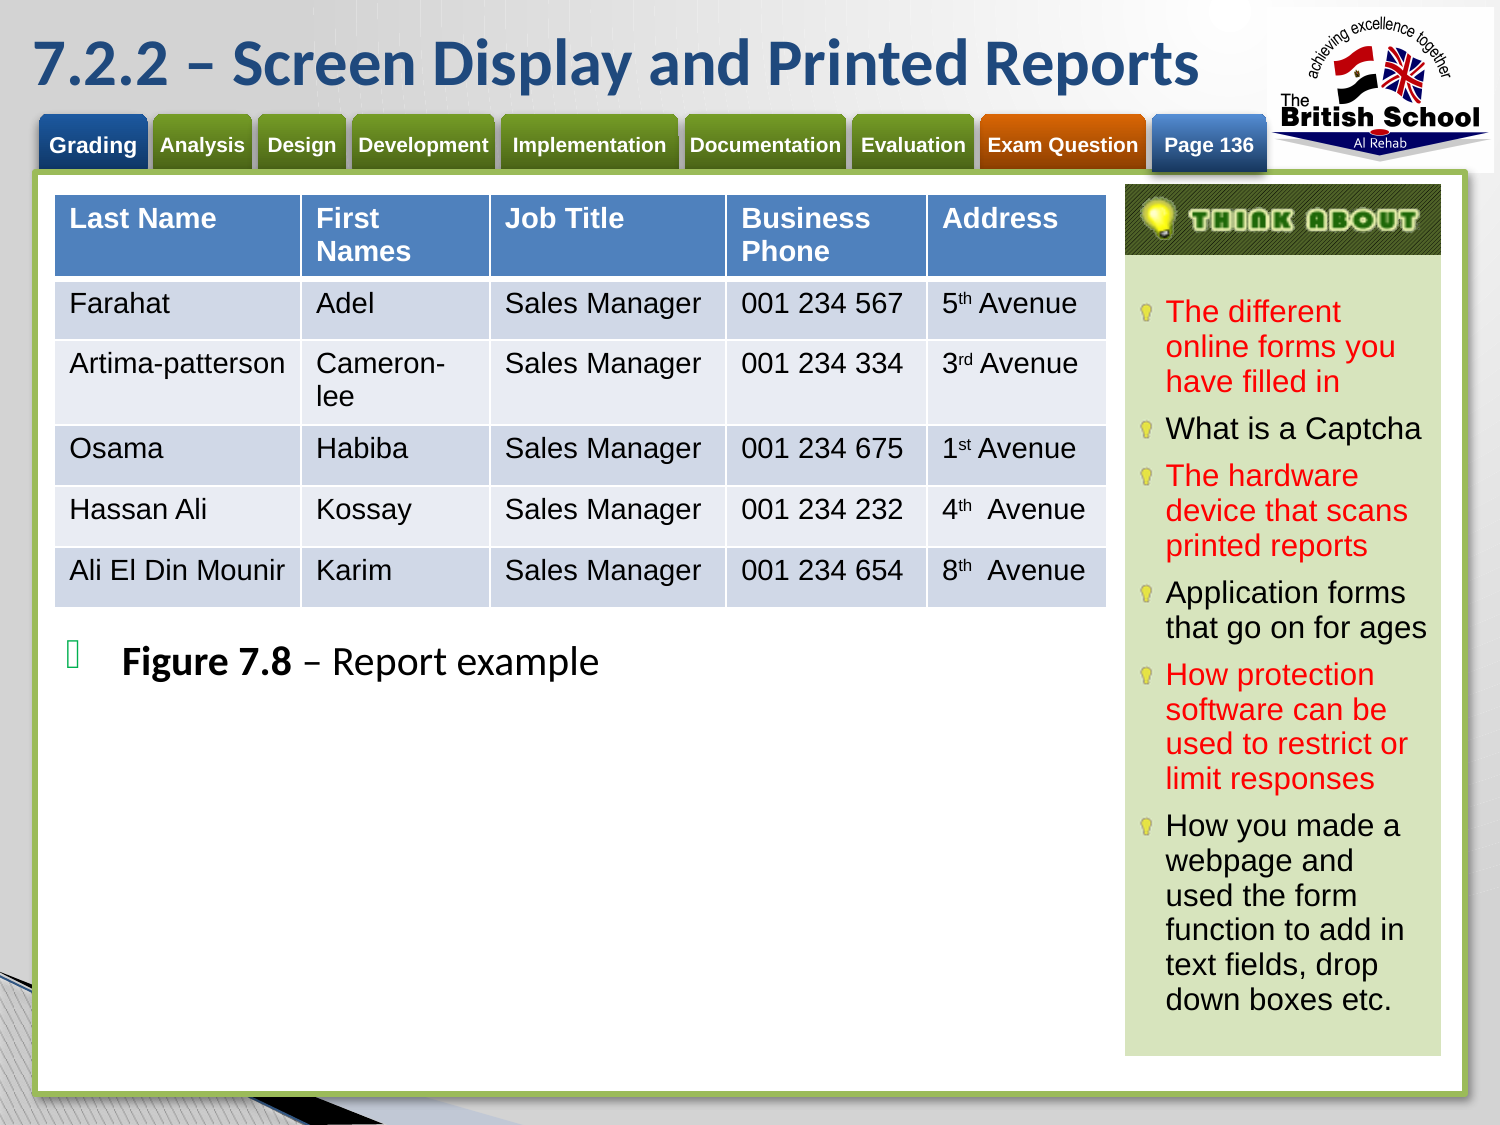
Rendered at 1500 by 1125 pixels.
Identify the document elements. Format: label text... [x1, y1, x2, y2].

picture [1136, 814, 1155, 837]
table_cell 001 234 675 [727, 426, 926, 485]
table_header Job Title [491, 195, 725, 276]
picture [281, 1114, 303, 1125]
table_cell Ali El Din Mounir [55, 548, 300, 607]
table_header Last Name [55, 195, 300, 276]
table_cell Habiba [302, 426, 489, 485]
table_cell Farahat [55, 282, 300, 339]
picture [1136, 663, 1155, 686]
title 7.2.2 – Screen Display and Printed Reports [17, 7, 1268, 110]
picture [1136, 464, 1155, 487]
table_header Address [928, 195, 1106, 276]
table_header First Names [302, 195, 489, 276]
picture [1136, 581, 1155, 604]
table_cell Hassan Ali [55, 487, 300, 546]
table_header [1125, 184, 1441, 255]
table_cell 001 234 334 [727, 341, 926, 424]
table_cell 4th Avenue [928, 487, 1106, 546]
table_cell The different online forms you have filled in What is a Captcha The hardware device that scans printed reports Application forms that go on for ages How protection software can be used to restrict or limit responses How you made a webpage and used the form function to add in text fields, drop down boxes etc. [1125, 255, 1441, 1056]
table_cell Sales Manager [491, 487, 725, 546]
table_header Business Phone [727, 195, 926, 276]
picture [1136, 417, 1155, 440]
table_cell 5th Avenue [928, 282, 1106, 339]
text_box Page 136 [1151, 113, 1268, 173]
table_cell Kossay [302, 487, 489, 546]
table_cell 1st Avenue [928, 426, 1106, 485]
table_cell 8th Avenue [928, 548, 1106, 607]
table_cell Sales Manager [491, 341, 725, 424]
table_cell Karim [302, 548, 489, 607]
table_cell Adel [302, 282, 489, 339]
table_cell Sales Manager [491, 426, 725, 485]
table_cell Sales Manager [491, 282, 725, 339]
picture [1136, 300, 1155, 323]
table_cell 001 234 567 [727, 282, 926, 339]
table_cell 001 234 232 [727, 487, 926, 546]
table_cell Osama [55, 426, 300, 485]
table_cell Sales Manager [491, 548, 725, 607]
picture [1267, 7, 1495, 173]
table_cell Cameron-lee [302, 341, 489, 424]
picture [1139, 193, 1424, 245]
table_cell 3rd Avenue [928, 341, 1106, 424]
table_cell Artima-patterson [55, 341, 300, 424]
text_box Figure 7.8 – Report example [51, 626, 1106, 692]
table_cell 001 234 654 [727, 548, 926, 607]
